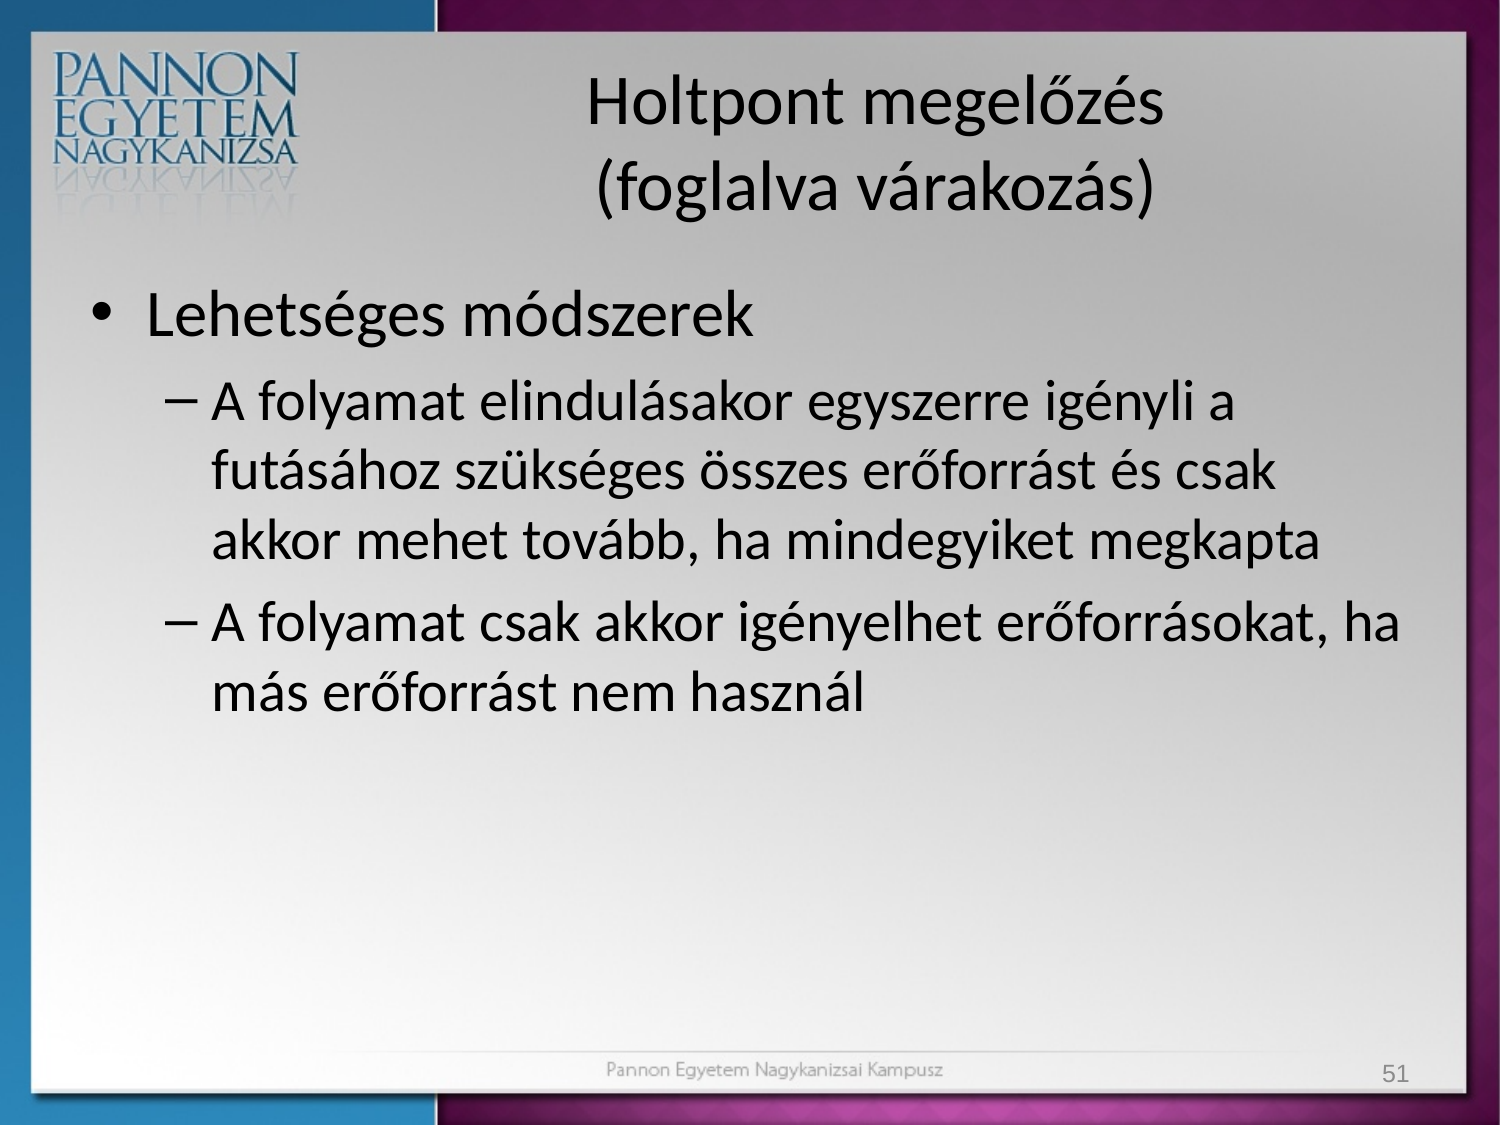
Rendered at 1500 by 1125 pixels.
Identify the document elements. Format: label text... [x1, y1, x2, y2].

slide_number 51 [1074, 1042, 1425, 1103]
list Lehetséges módszerek A folyamat elindulásakor egyszerre igényli a futásához szükséges összes erőforrást és csak akkor mehet tovább, ha mindegyiket megkapta A folyamat csak akkor igényelhet erőforrásokat, ha más erőforrást nem használ [75, 262, 1425, 1038]
title Holtpont megelőzés (foglalva várakozás) [328, 45, 1425, 233]
picture [0, 0, 1500, 1125]
